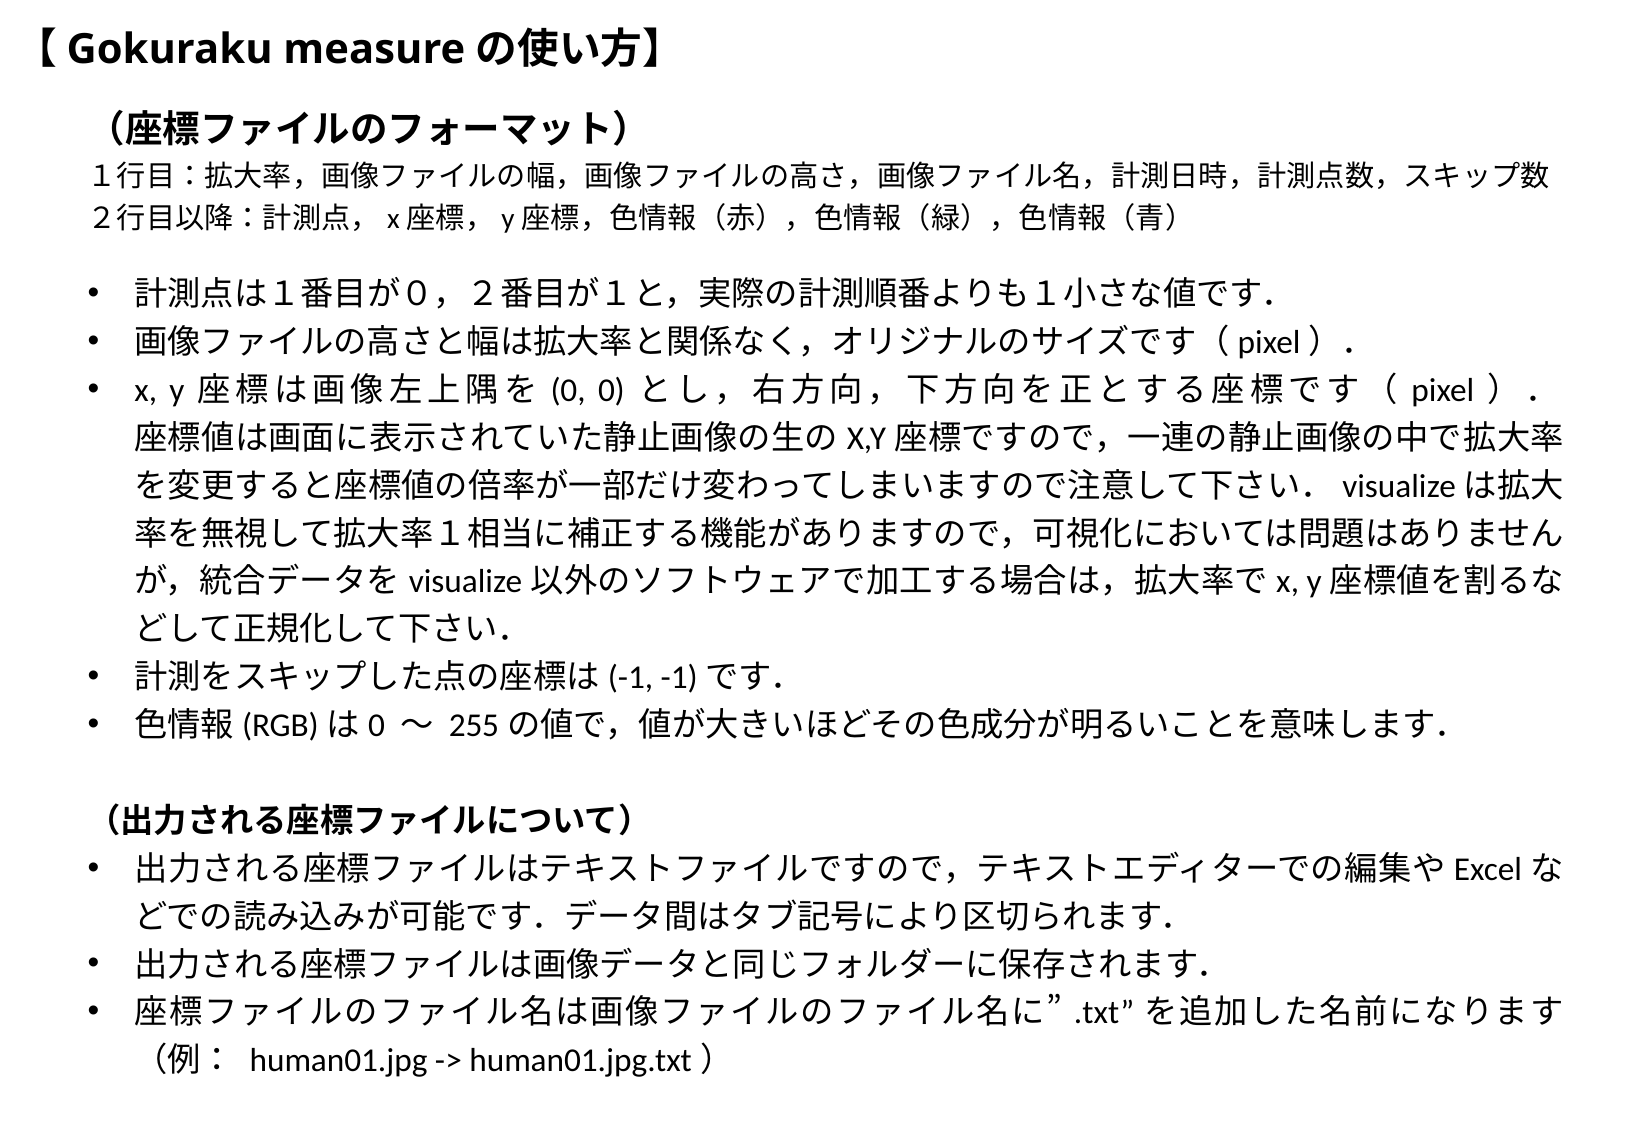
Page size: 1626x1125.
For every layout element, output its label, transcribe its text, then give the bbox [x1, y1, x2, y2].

text_box （座標ファイルのフォーマット） １行目：拡大率，画像ファイルの幅，画像ファイルの高さ，画像ファイル名，計測日時，計測点数，スキップ数 ２行目以降：計測点，x座標，y座標，色情報（赤），色情報（緑），色情報（青） 計測点は１番目が０，２番目が１と，実際の計測順番よりも１小さな値です． 画像ファイルの高さと幅は拡大率と関係なく，オリジナルのサイズです（pixel）． x, y座標は画像左上隅を(0, 0)とし，右方向，下方向を正とする座標です（pixel）． 座標値は画面に表示されていた静止画像の生のX,Y座標ですので，一連の静止画像の中で拡大率を変更すると座標値の倍率が一部だけ変わってしまいますので注意して下さい．visualizeは拡大率を無視して拡大率１相当に補正する機能がありますので，可視化においては問題はありませんが，統合データをvisualize以外のソフトウェアで加工する場合は，拡大率でx, y座標値を割るなどして正規化して下さい． 計測をスキップした点の座標は(-1, -1)です． 色情報(RGB)は0 ～ 255の値で，値が大きいほどその色成分が明るいことを意味します． （出力される座標ファイルについて） 出力される座標ファイルはテキストファイルですので，テキストエディターでの編集やExcelなどでの読み込みが可能です．データ間はタブ記号により区切られます． 出力される座標ファイルは画像データと同じフォルダーに保存されます． 座標ファイルのファイル名は画像ファイルのファイル名に”.txt”を追加した名前になります（例： human01.jpg -> human01.jpg.txt） [72, 89, 1579, 1086]
title 【Gokuraku measureの使い方】 [0, 0, 1625, 101]
